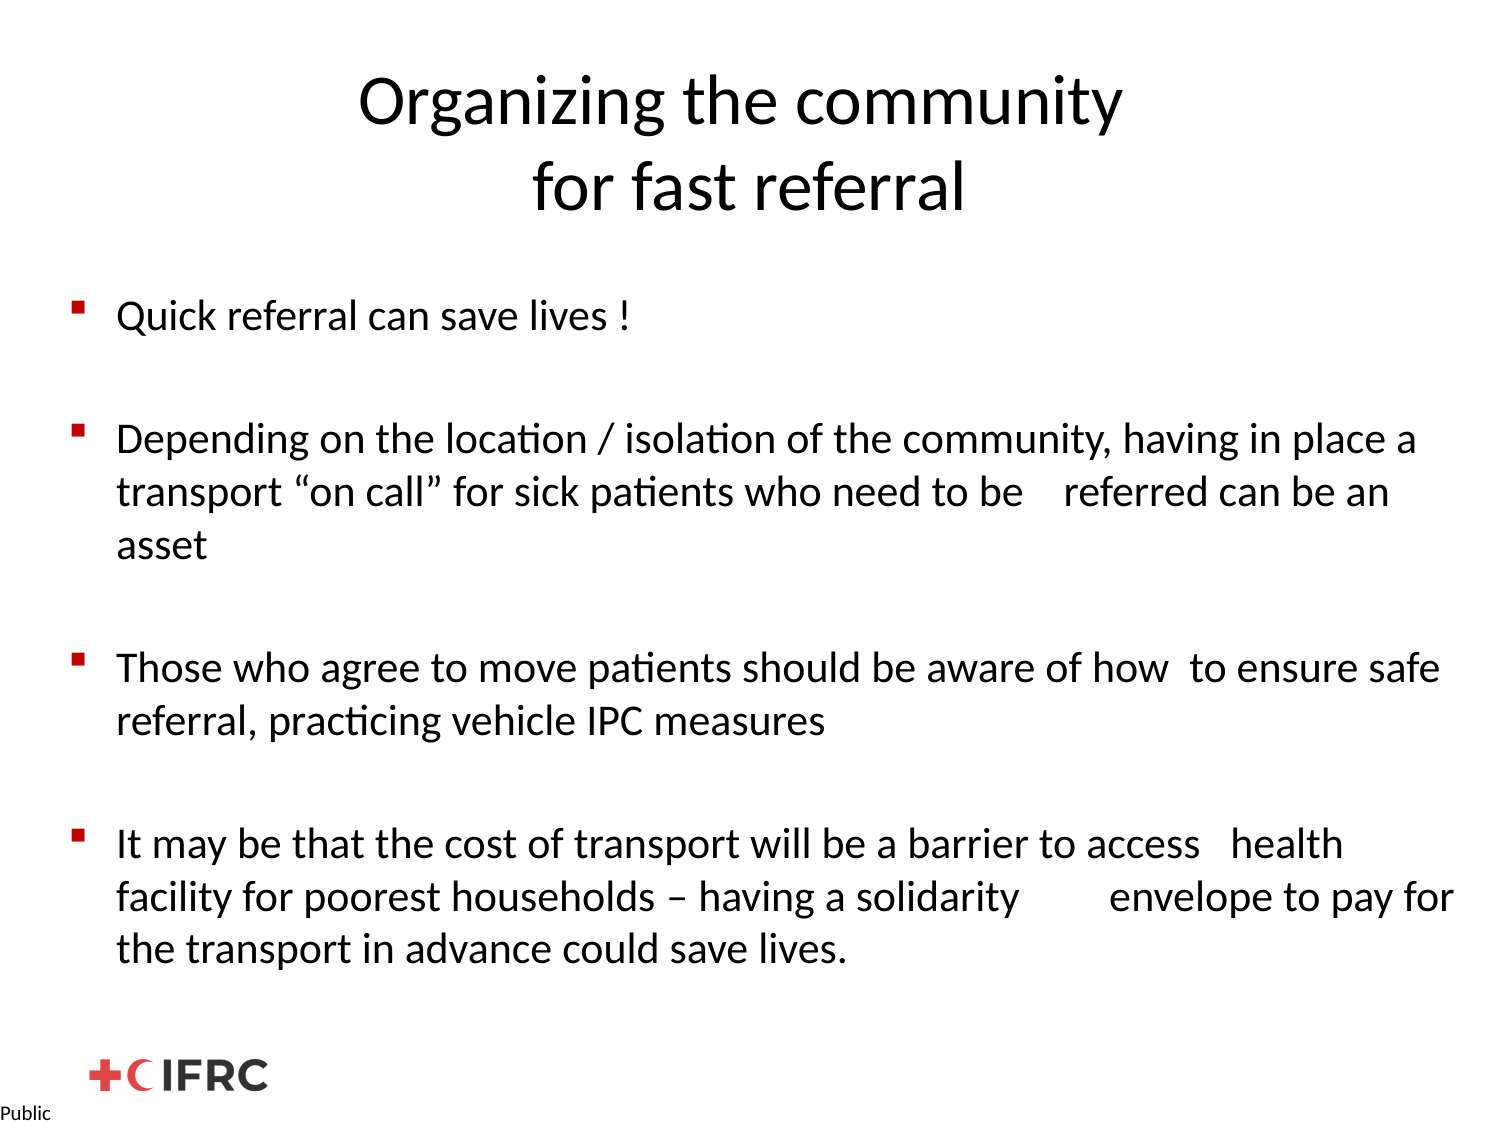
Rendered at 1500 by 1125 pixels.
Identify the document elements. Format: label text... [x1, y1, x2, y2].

title Organizing the community for fast referral [75, 45, 1425, 233]
list Quick referral can save lives ! Depending on the location / isolation of the community, having in place a transport “on call” for sick patients who need to be referred can be an asset Those who agree to move patients should be aware of how to ensure safe referral, practicing vehicle IPC measures It may be that the cost of transport will be a barrier to access health facility for poorest households – having a solidarity envelope to pay for the transport in advance could save lives. [53, 278, 1483, 988]
picture [75, 1045, 283, 1106]
